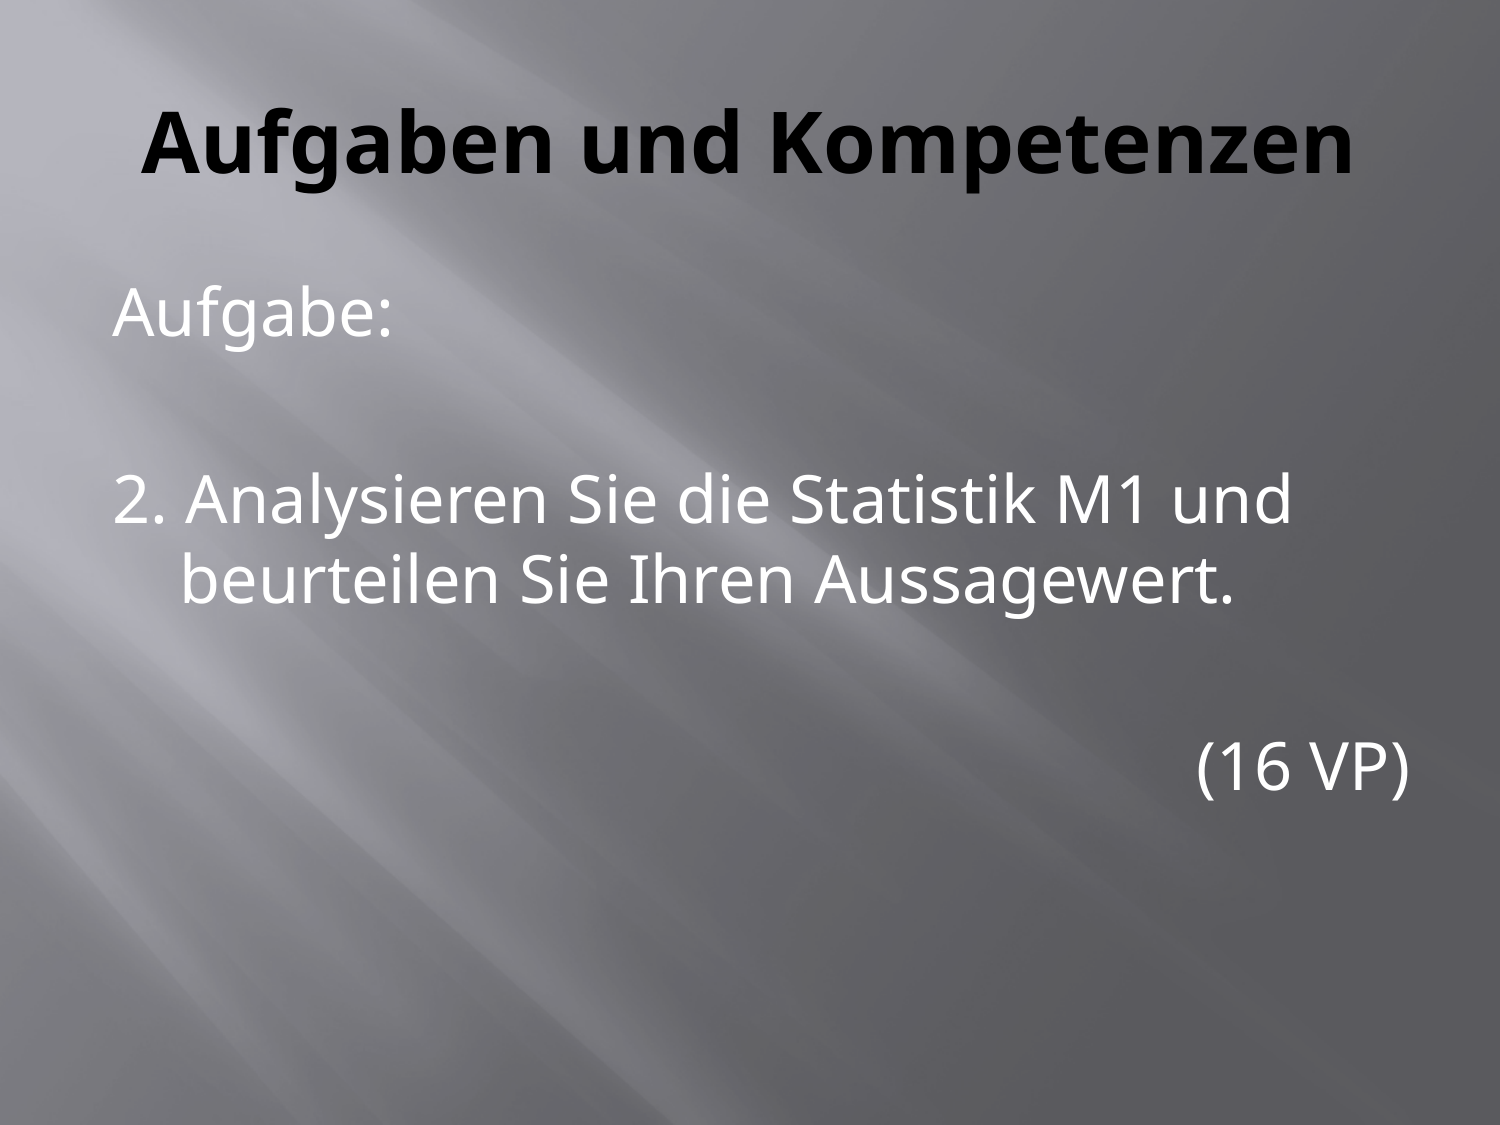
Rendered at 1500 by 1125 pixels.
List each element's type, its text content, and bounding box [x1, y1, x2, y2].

title Aufgaben und Kompetenzen [75, 45, 1425, 233]
list Aufgabe: 2. Analysieren Sie die Statistik M1 und beurteilen Sie Ihren Aussagewert. (16 VP) [75, 262, 1425, 1035]
